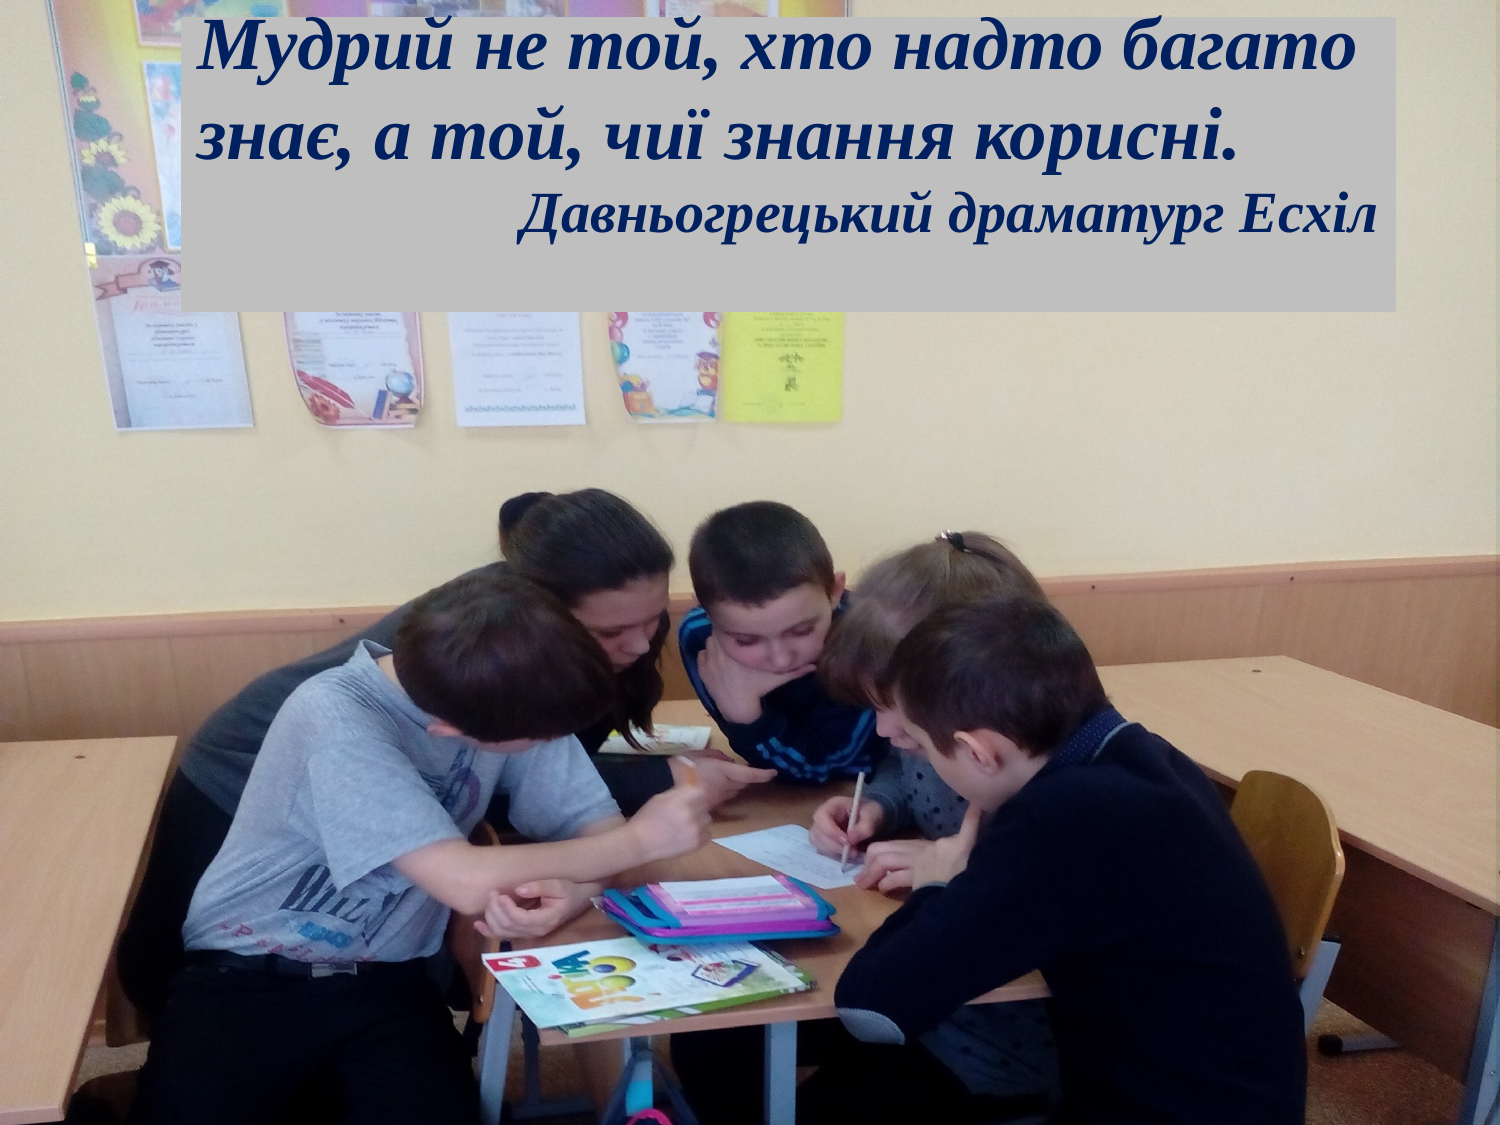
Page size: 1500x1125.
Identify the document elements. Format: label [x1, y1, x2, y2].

list [0, 0, 1500, 1125]
